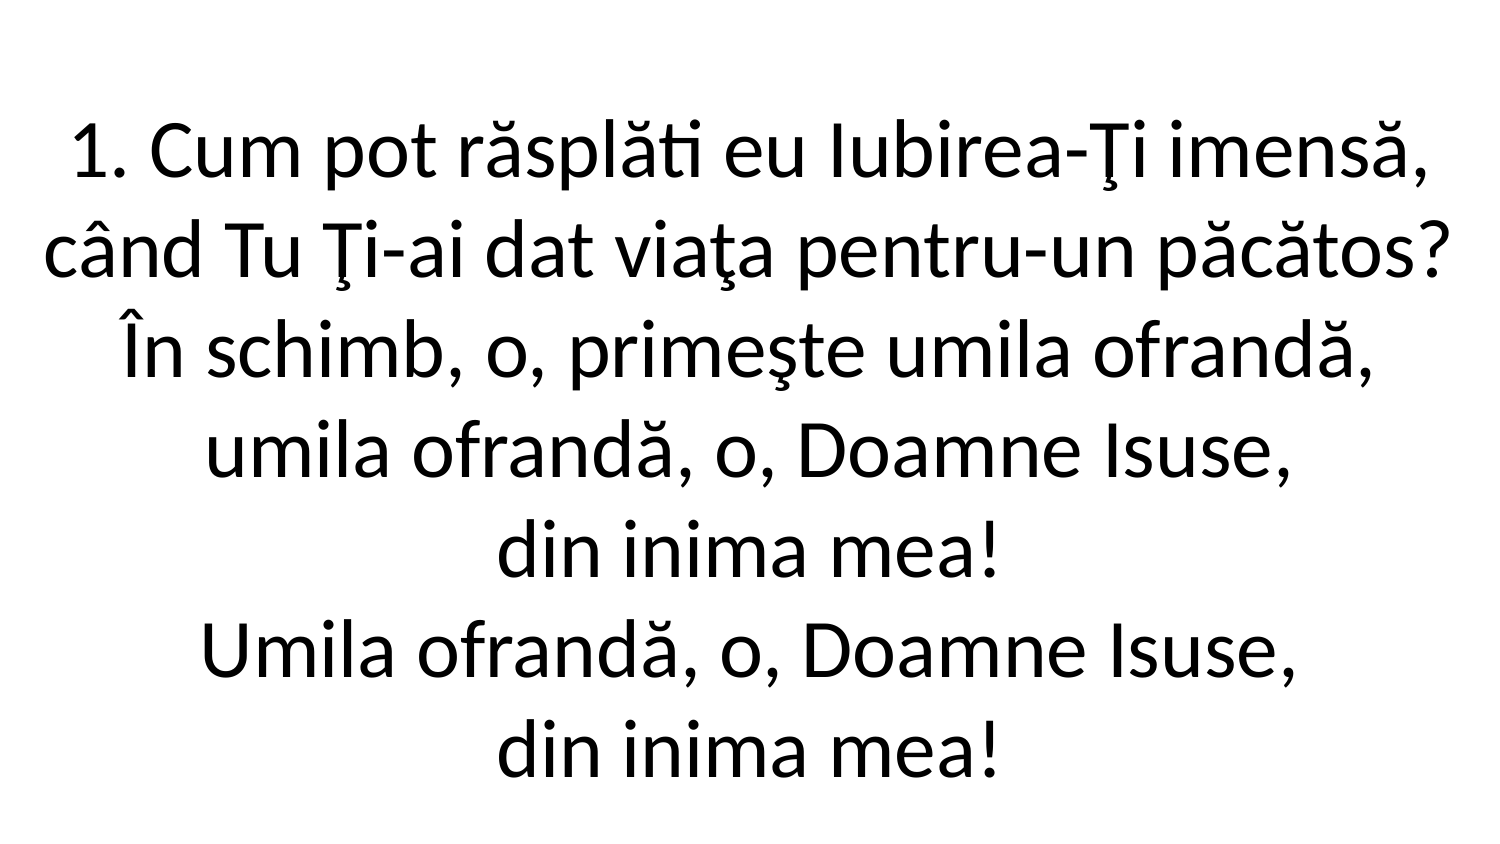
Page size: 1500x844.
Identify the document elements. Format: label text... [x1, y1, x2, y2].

text_box 1. Cum pot răsplăti eu Iubirea-Ţi imensă, când Tu Ţi-ai dat viaţa pentru-un păcătos? În schimb, o, primeşte umila ofrandă, umila ofrandă, o, Doamne Isuse, din inima mea! Umila ofrandă, o, Doamne Isuse, din inima mea! [29, 42, 1471, 802]
